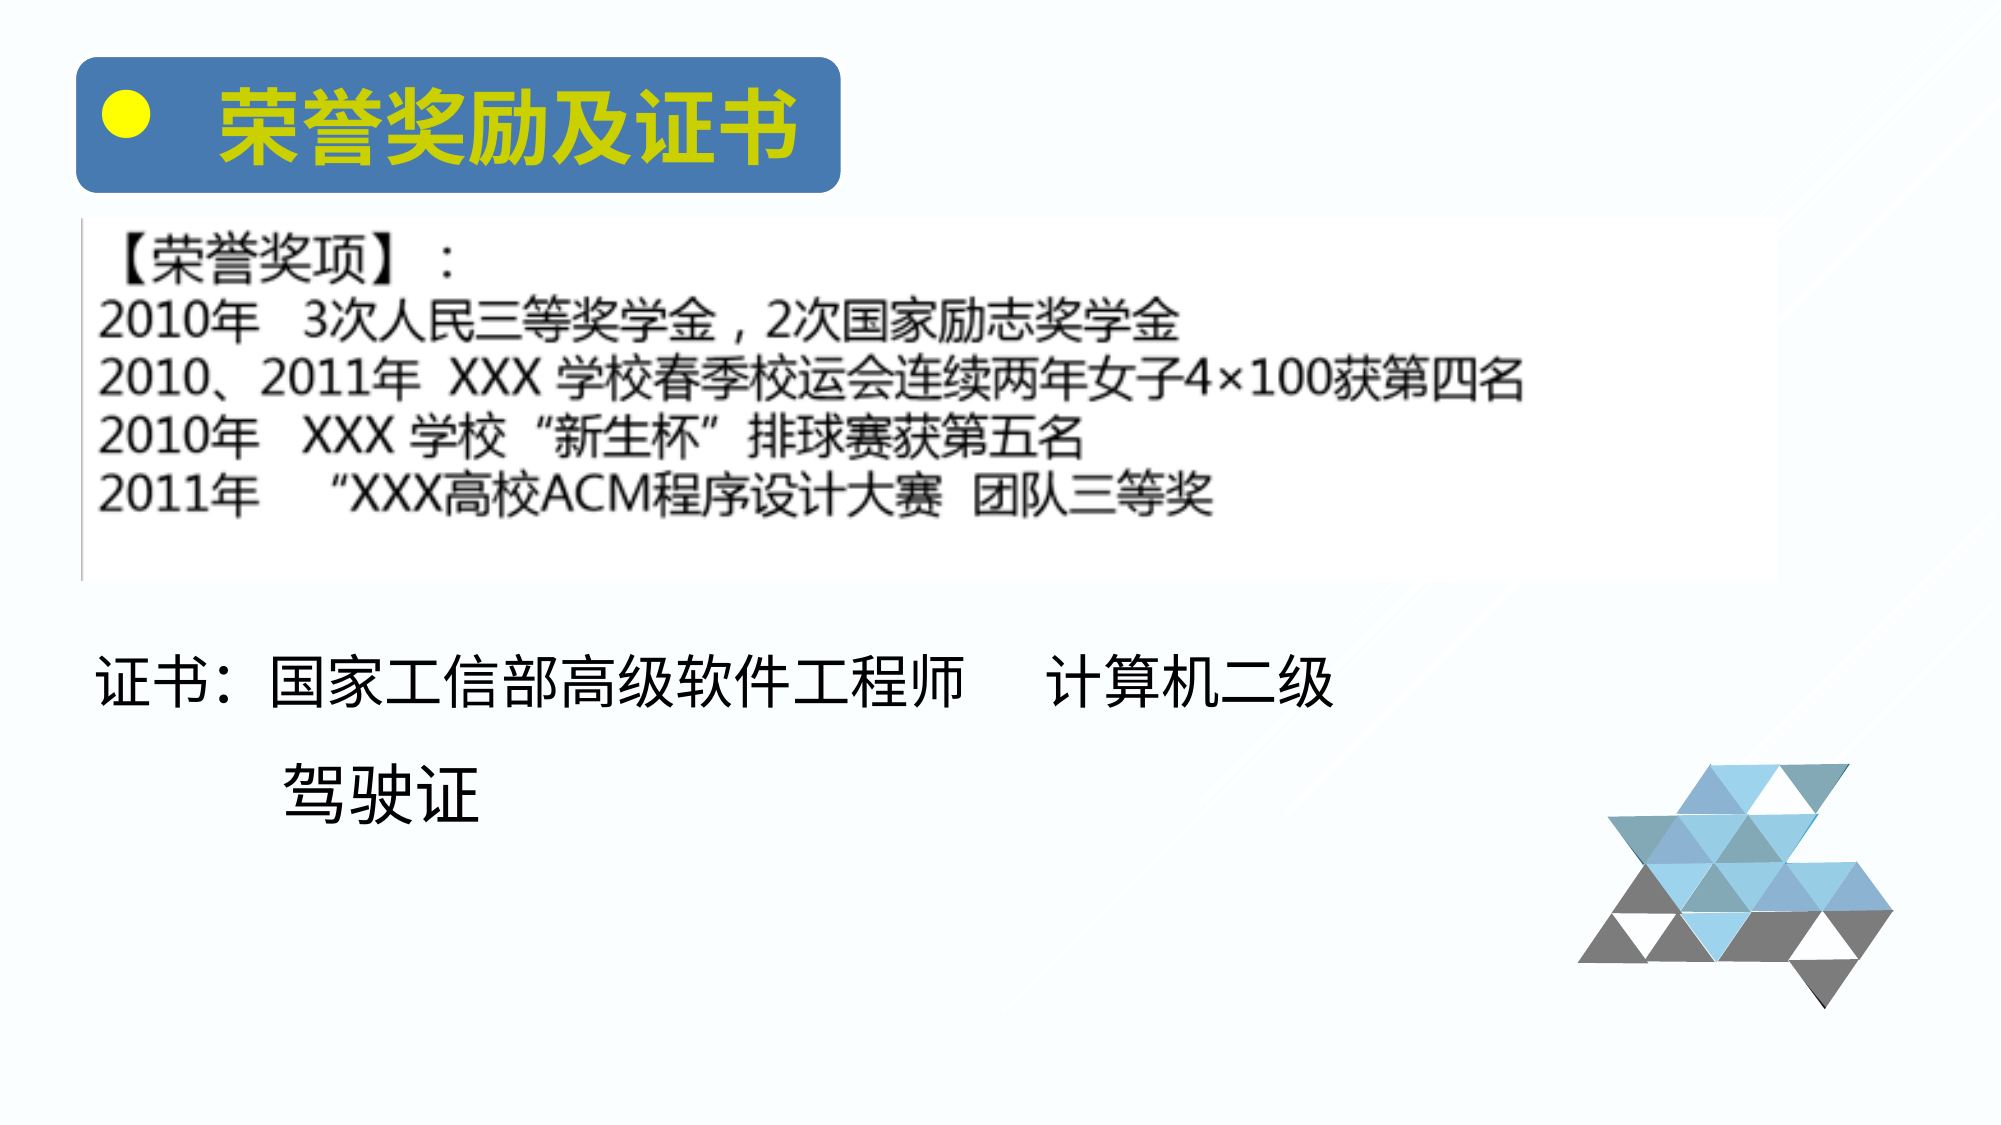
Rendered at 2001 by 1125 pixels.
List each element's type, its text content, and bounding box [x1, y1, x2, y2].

text_box 荣誉奖励及证书 [71, 52, 846, 198]
text_box 驾驶证 [266, 745, 610, 840]
text_box 证书：国家工信部高级软件工程师 计算机二级 [78, 638, 1415, 793]
picture [80, 217, 1778, 582]
